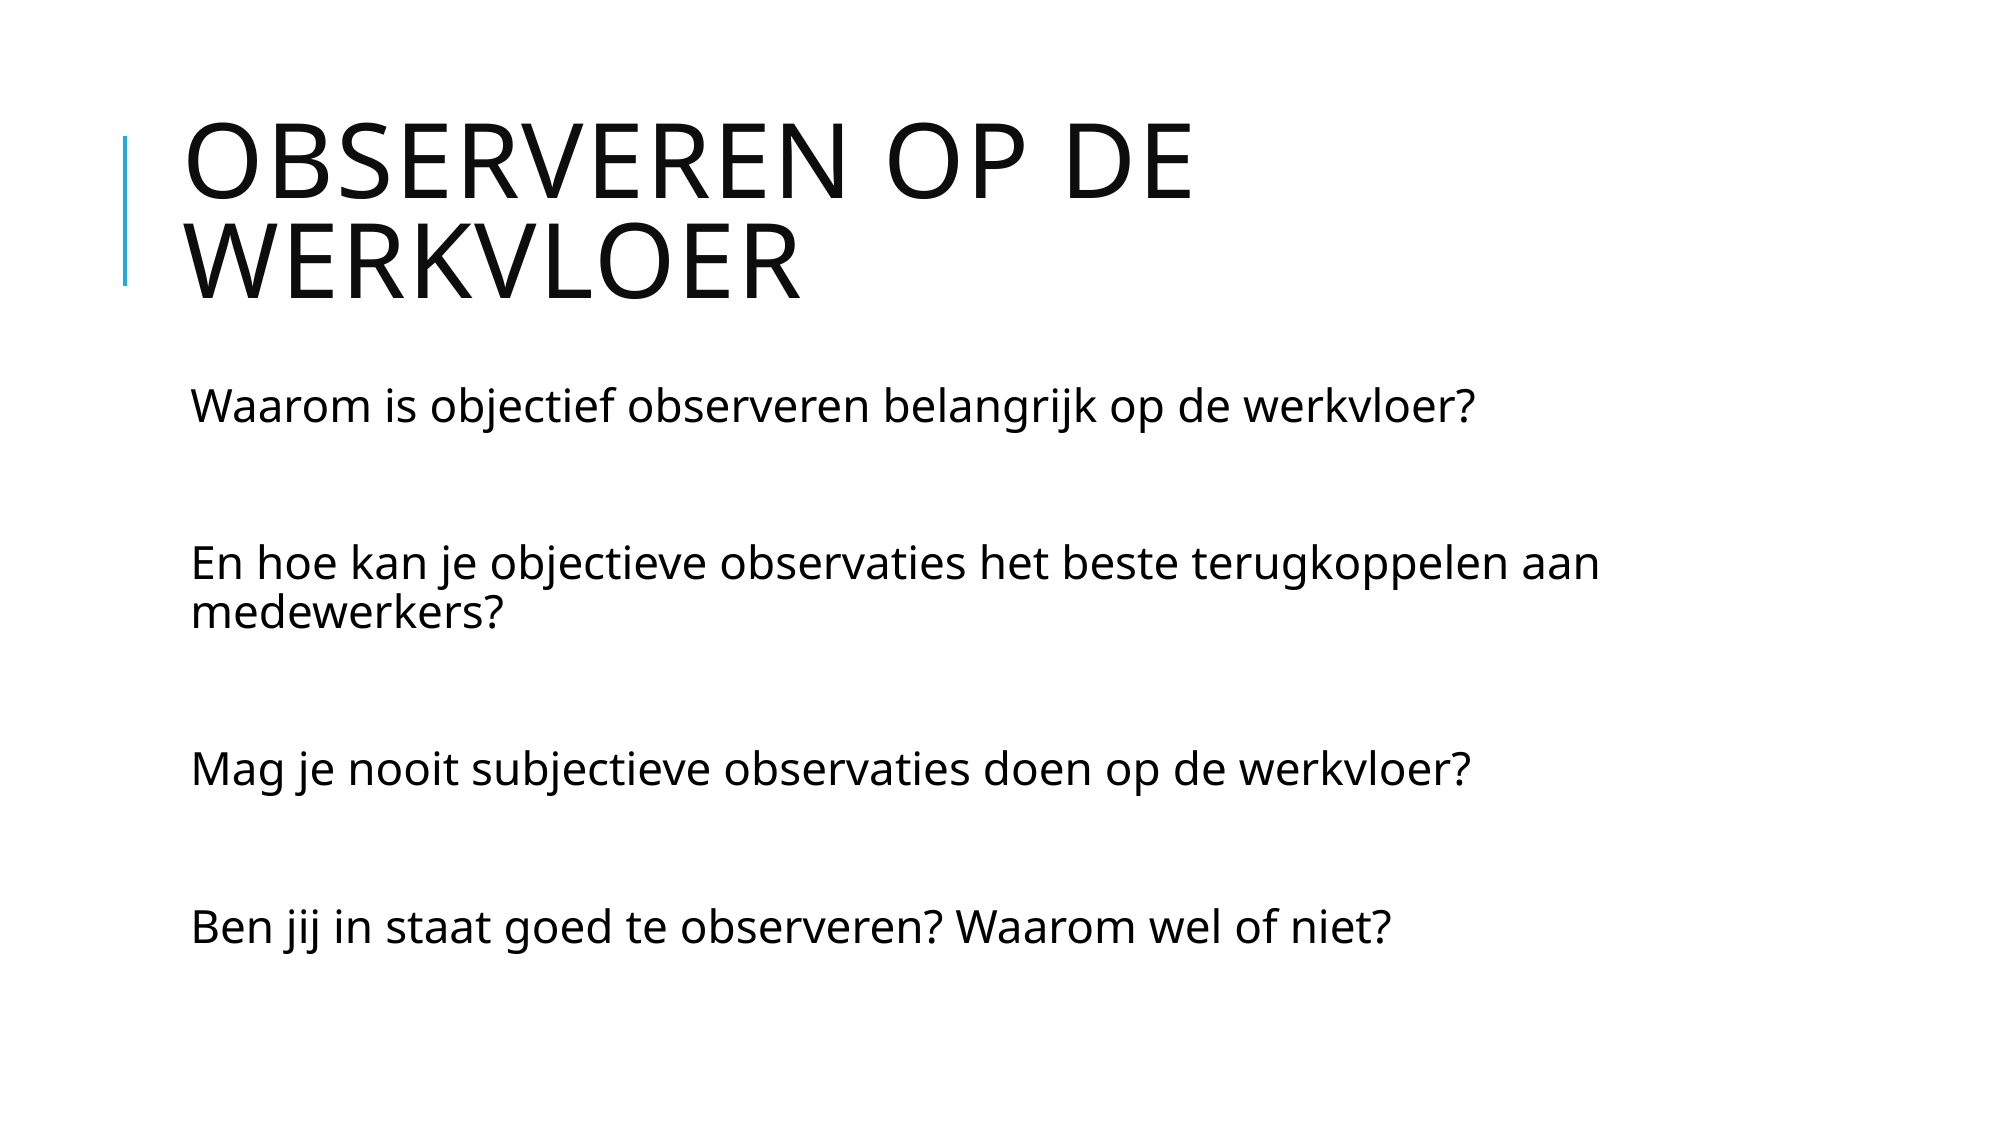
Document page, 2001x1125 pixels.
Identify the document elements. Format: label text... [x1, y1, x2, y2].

title Observeren op de werkvloer [168, 96, 1763, 342]
list Waarom is objectief observeren belangrijk op de werkvloer? En hoe kan je objectieve observaties het beste terugkoppelen aan medewerkers? Mag je nooit subjectieve observaties doen op de werkvloer? Ben jij in staat goed te observeren? Waarom wel of niet? [168, 375, 1763, 1035]
